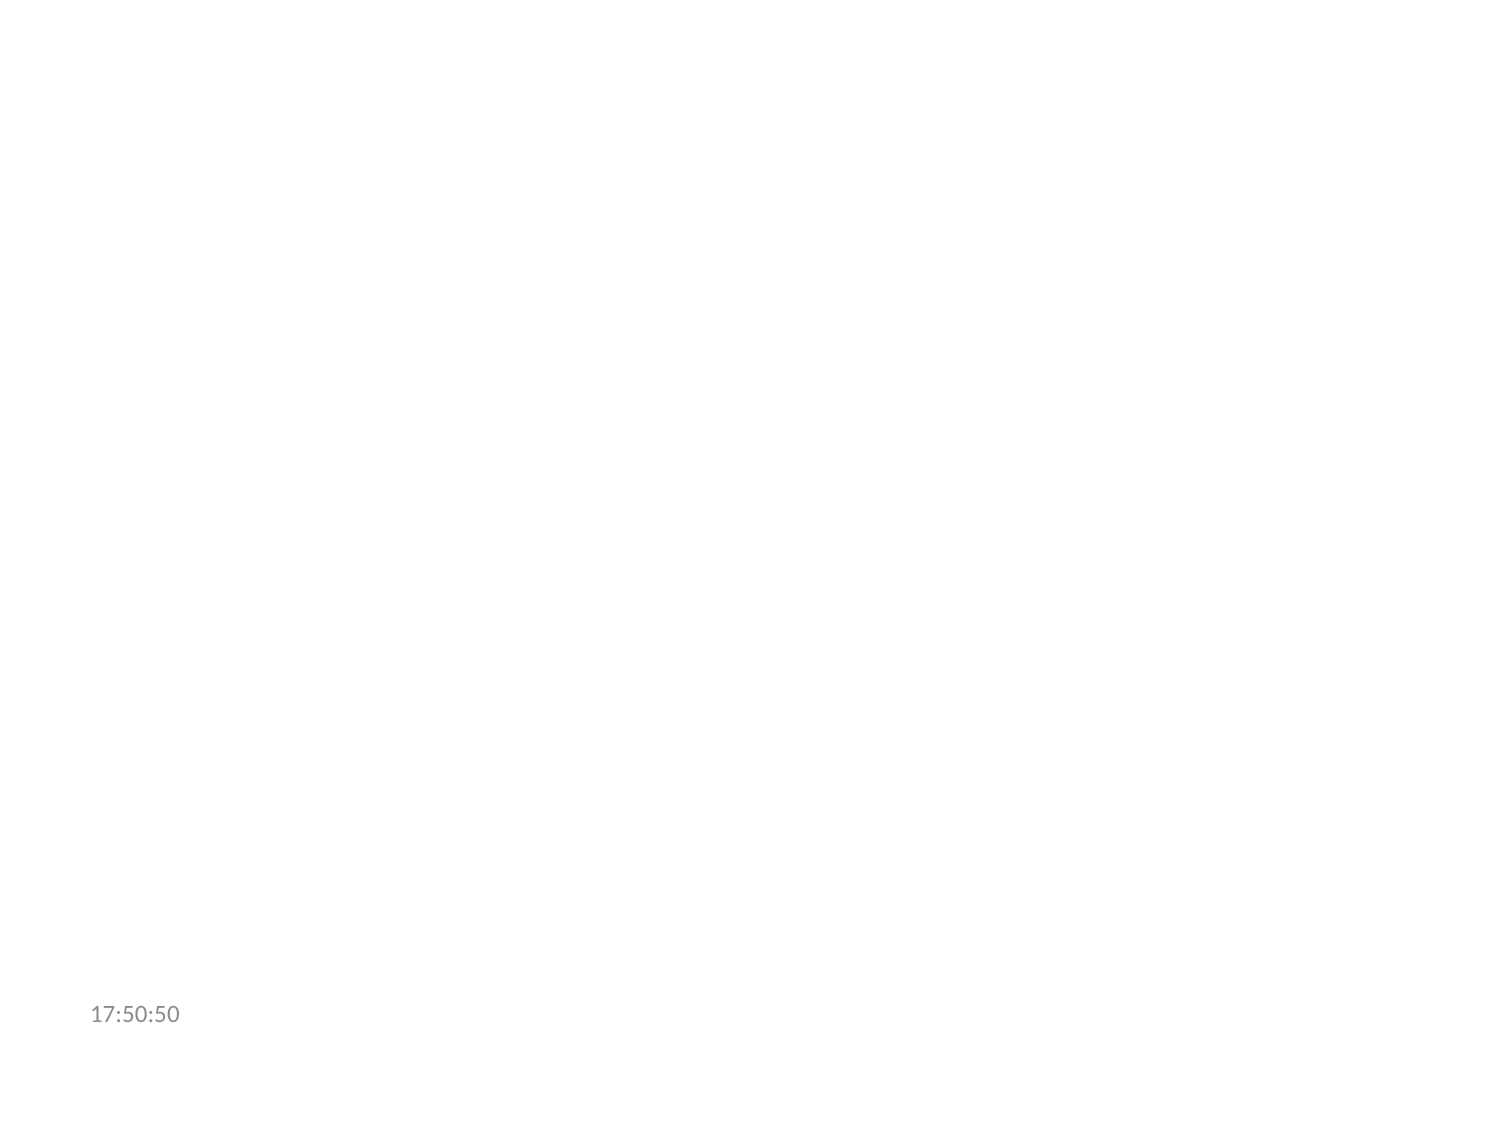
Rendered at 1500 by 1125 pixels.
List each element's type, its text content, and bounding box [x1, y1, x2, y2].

text_box 15:35:09 [75, 982, 425, 1043]
